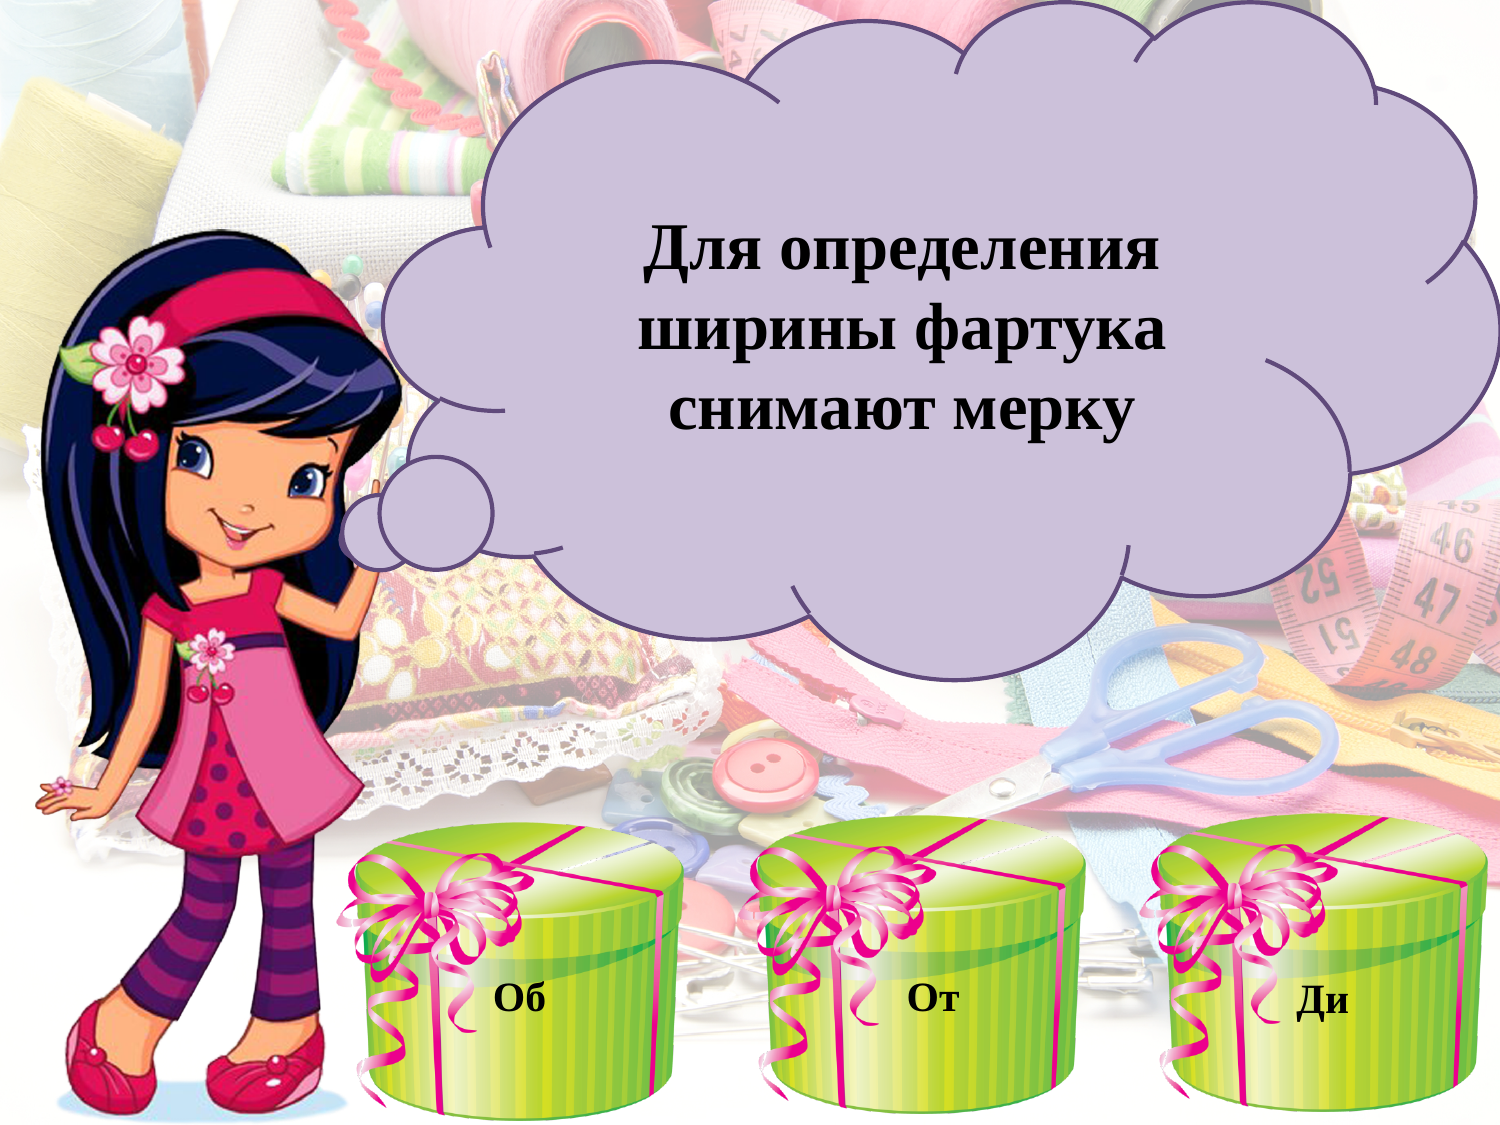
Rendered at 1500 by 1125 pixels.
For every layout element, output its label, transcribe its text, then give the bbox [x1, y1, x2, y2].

picture [737, 814, 1086, 1114]
text_box Для определения ширины фартука снимают мерку [415, 0, 1500, 683]
picture [29, 229, 685, 1125]
text_box [415, 771, 711, 1120]
picture [1139, 813, 1488, 1112]
text_box [711, 801, 1500, 1120]
